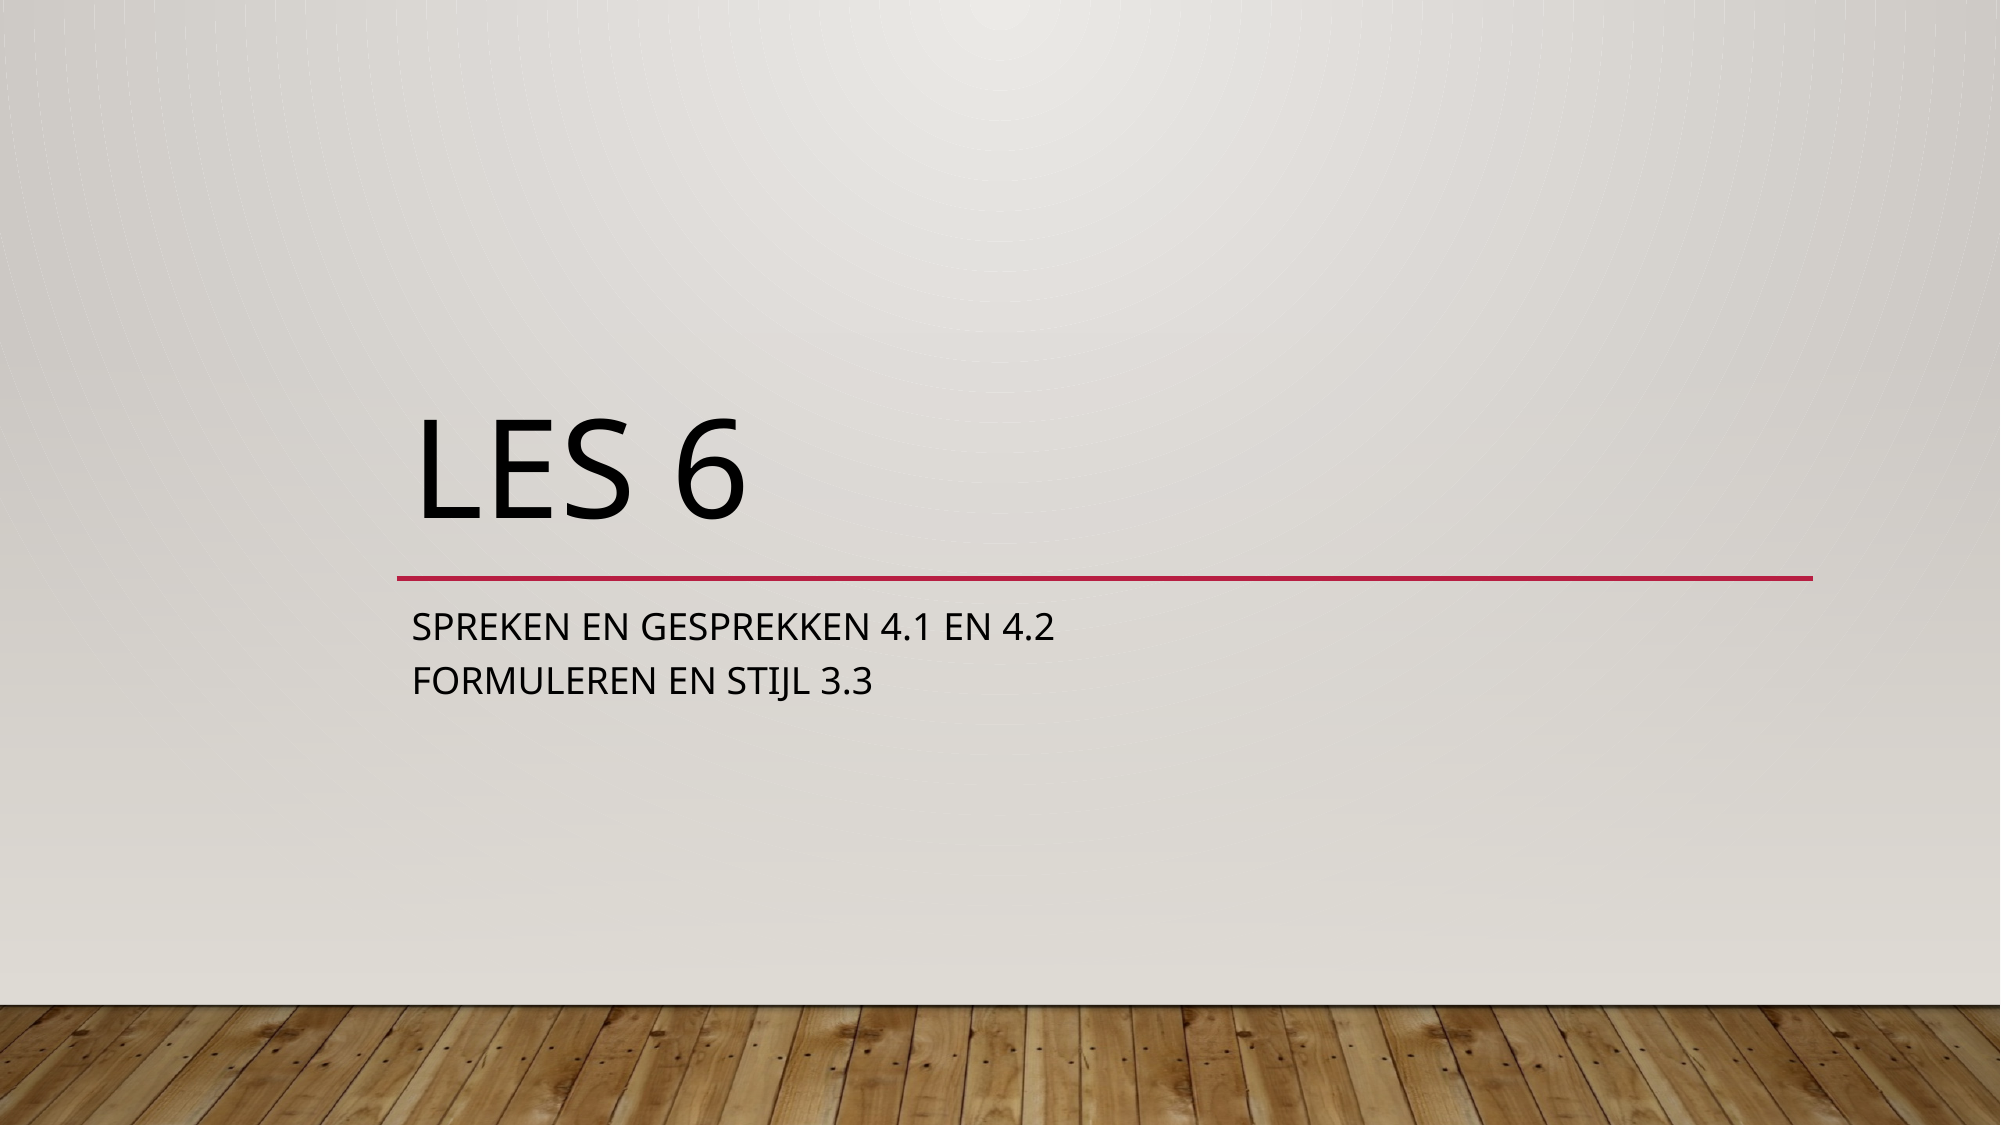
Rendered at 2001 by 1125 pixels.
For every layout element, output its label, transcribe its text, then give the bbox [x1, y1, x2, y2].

picture [0, 1005, 2000, 1125]
title Les 6 [396, 131, 1814, 549]
subtitle Spreken en gesprekken 4.1 en 4.2 Formuleren en stijl 3.3 [396, 579, 1814, 740]
